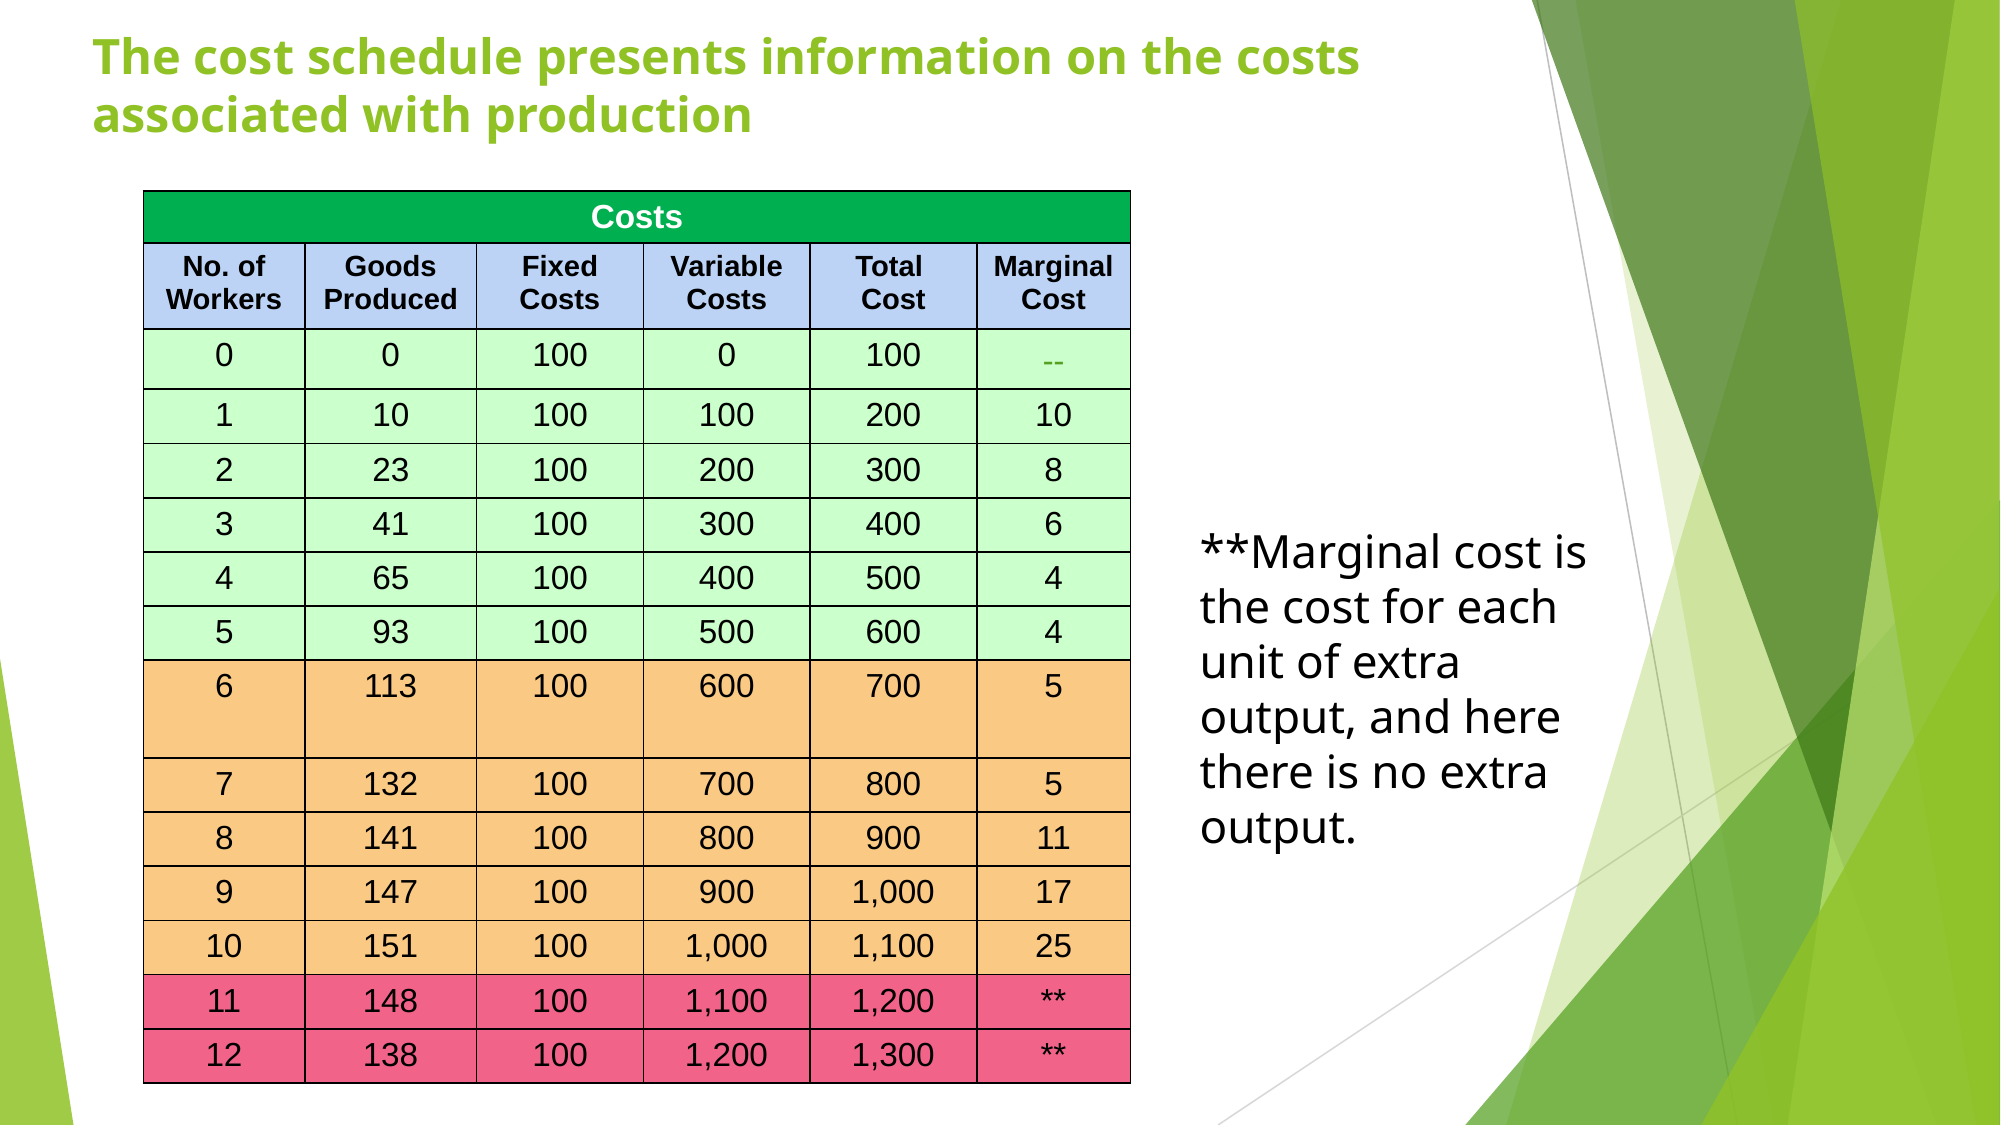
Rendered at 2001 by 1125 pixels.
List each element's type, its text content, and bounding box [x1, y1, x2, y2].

table_cell 700 [644, 759, 809, 811]
text_box **Marginal cost is the cost for each unit of extra output, and here there is no extra output. [1184, 515, 1610, 915]
table_cell 10 [306, 390, 476, 443]
table_cell 5 [978, 661, 1130, 757]
table_cell 200 [644, 444, 809, 497]
table_header Costs [144, 192, 1130, 242]
table_cell 11 [978, 813, 1130, 865]
table_cell 0 [306, 330, 476, 388]
table_cell 23 [306, 444, 476, 497]
table_cell 6 [144, 661, 304, 757]
title The cost schedule presents information on the costs associated with production [77, 17, 1578, 152]
table_cell 12 [144, 1030, 304, 1082]
table_cell 141 [306, 813, 476, 865]
table_cell 400 [644, 553, 809, 605]
table_cell 500 [644, 607, 809, 659]
table_cell 100 [477, 759, 643, 811]
table_cell 9 [144, 867, 304, 920]
table_cell 700 [811, 661, 976, 757]
table_cell Variable Costs [644, 244, 809, 328]
table_cell 5 [144, 607, 304, 659]
table_cell 300 [644, 499, 809, 551]
table_cell -- [978, 330, 1130, 388]
table_cell 25 [978, 921, 1130, 974]
table_cell 100 [477, 553, 643, 605]
table_cell 10 [978, 390, 1130, 443]
table_cell 1,100 [644, 975, 809, 1028]
table_cell 900 [644, 867, 809, 920]
table_cell 11 [144, 975, 304, 1028]
table_cell 500 [811, 553, 976, 605]
table_cell 1,300 [811, 1030, 976, 1082]
table_cell 5 [978, 759, 1130, 811]
table_cell 132 [306, 759, 476, 811]
table_cell 0 [144, 330, 304, 388]
table_cell 8 [978, 444, 1130, 497]
table_cell 17 [978, 867, 1130, 920]
table_cell 100 [477, 867, 643, 920]
table_cell 65 [306, 553, 476, 605]
table_cell 6 [978, 499, 1130, 551]
table_cell Goods Produced [306, 244, 476, 328]
table_cell 1 [144, 390, 304, 443]
table_cell 1,000 [644, 921, 809, 974]
table_cell 200 [811, 390, 976, 443]
table_cell 100 [477, 607, 643, 659]
table_cell 4 [978, 553, 1130, 605]
table_cell 100 [477, 499, 643, 551]
table_cell 1,200 [644, 1030, 809, 1082]
table_cell 600 [644, 661, 809, 757]
table_cell 900 [811, 813, 976, 865]
table_cell 300 [811, 444, 976, 497]
table_cell 1,000 [811, 867, 976, 920]
table_cell 100 [477, 975, 643, 1028]
table_cell 3 [144, 499, 304, 551]
table_cell No. of Workers [144, 244, 304, 328]
table_cell 113 [306, 661, 476, 757]
table_cell 400 [811, 499, 976, 551]
table_cell 800 [644, 813, 809, 865]
table_cell 0 [644, 330, 809, 388]
table_cell ** [978, 975, 1130, 1028]
table_cell 4 [978, 607, 1130, 659]
table_cell 93 [306, 607, 476, 659]
table_cell 100 [644, 390, 809, 443]
table_cell 100 [477, 330, 643, 388]
table_cell 100 [477, 1030, 643, 1082]
table_cell 138 [306, 1030, 476, 1082]
table_cell ** [978, 1030, 1130, 1082]
table_cell 1,100 [811, 921, 976, 974]
table_cell 41 [306, 499, 476, 551]
table_cell 151 [306, 921, 476, 974]
table_cell 100 [477, 813, 643, 865]
table_cell 100 [477, 661, 643, 757]
table_cell 147 [306, 867, 476, 920]
table_cell 8 [144, 813, 304, 865]
table_cell Marginal Cost [978, 244, 1130, 328]
table_cell 100 [477, 444, 643, 497]
table_cell Total Cost [811, 244, 976, 328]
table_cell 148 [306, 975, 476, 1028]
table_cell 100 [811, 330, 976, 388]
table_cell 100 [477, 921, 643, 974]
table_cell 800 [811, 759, 976, 811]
table_cell 600 [811, 607, 976, 659]
table_cell 100 [477, 390, 643, 443]
table_cell Fixed Costs [477, 244, 643, 328]
table_cell 7 [144, 759, 304, 811]
table_cell 2 [144, 444, 304, 497]
table_cell 1,200 [811, 975, 976, 1028]
table_cell 10 [144, 921, 304, 974]
table_cell 4 [144, 553, 304, 605]
